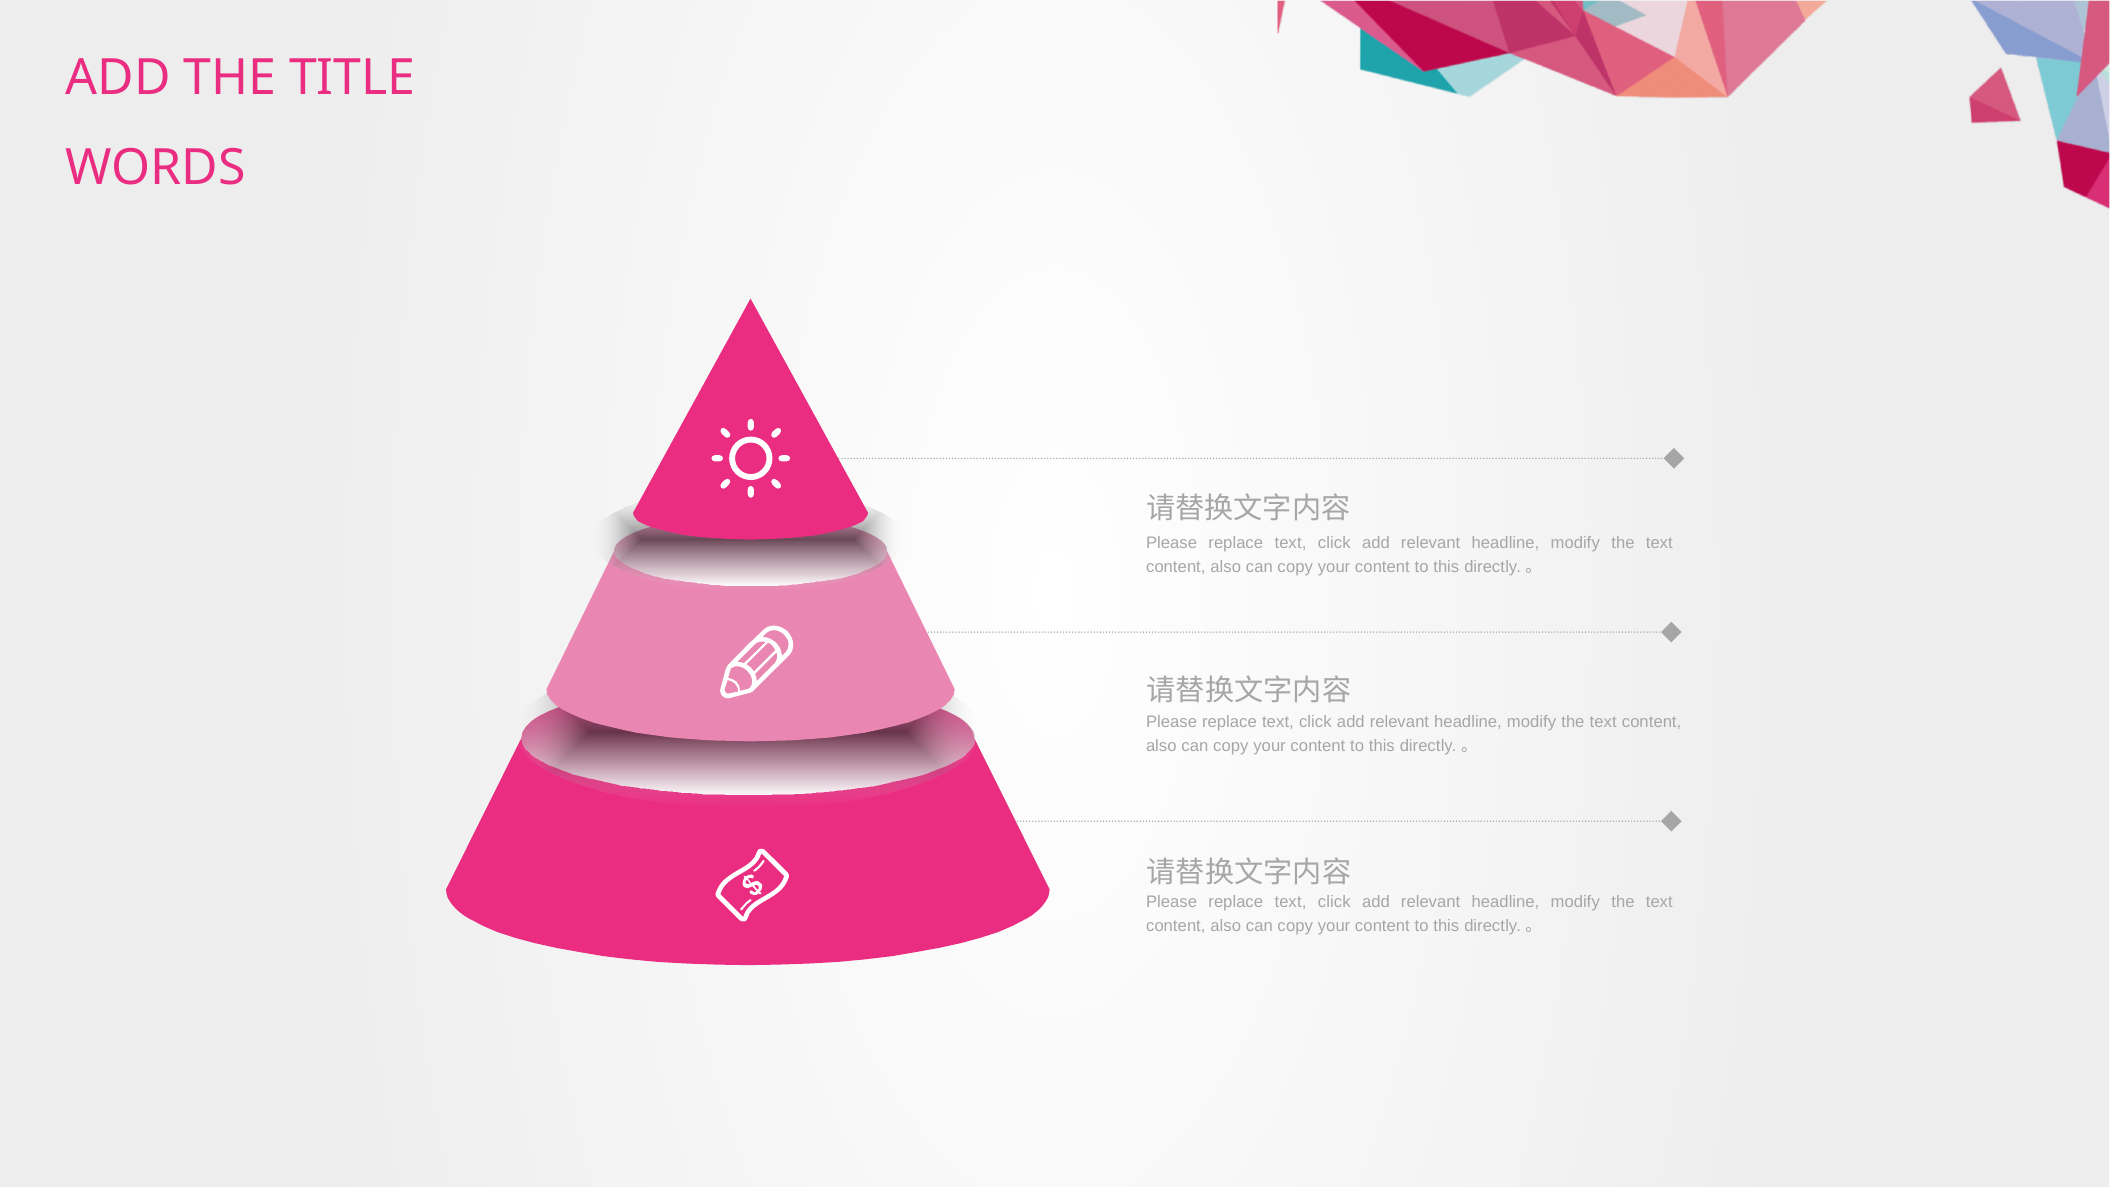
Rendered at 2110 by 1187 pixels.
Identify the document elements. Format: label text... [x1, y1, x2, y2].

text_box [546, 487, 955, 742]
text_box [720, 427, 731, 438]
text_box [747, 418, 754, 431]
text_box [715, 848, 790, 922]
text_box [711, 455, 724, 462]
text_box [771, 427, 782, 438]
text_box 请替换文字内容 [1146, 846, 1352, 889]
text_box Please replace text, click add relevant headline, modify the text content, also can copy your content to this directly.。 [1146, 886, 1674, 935]
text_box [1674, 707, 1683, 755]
text_box [729, 436, 773, 480]
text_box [747, 458, 1674, 822]
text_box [445, 656, 1050, 966]
picture [0, 0, 2110, 1187]
text_box [647, 298, 838, 487]
text_box ADD THE TITLE WORDS [50, 7, 583, 202]
text_box [720, 478, 731, 487]
